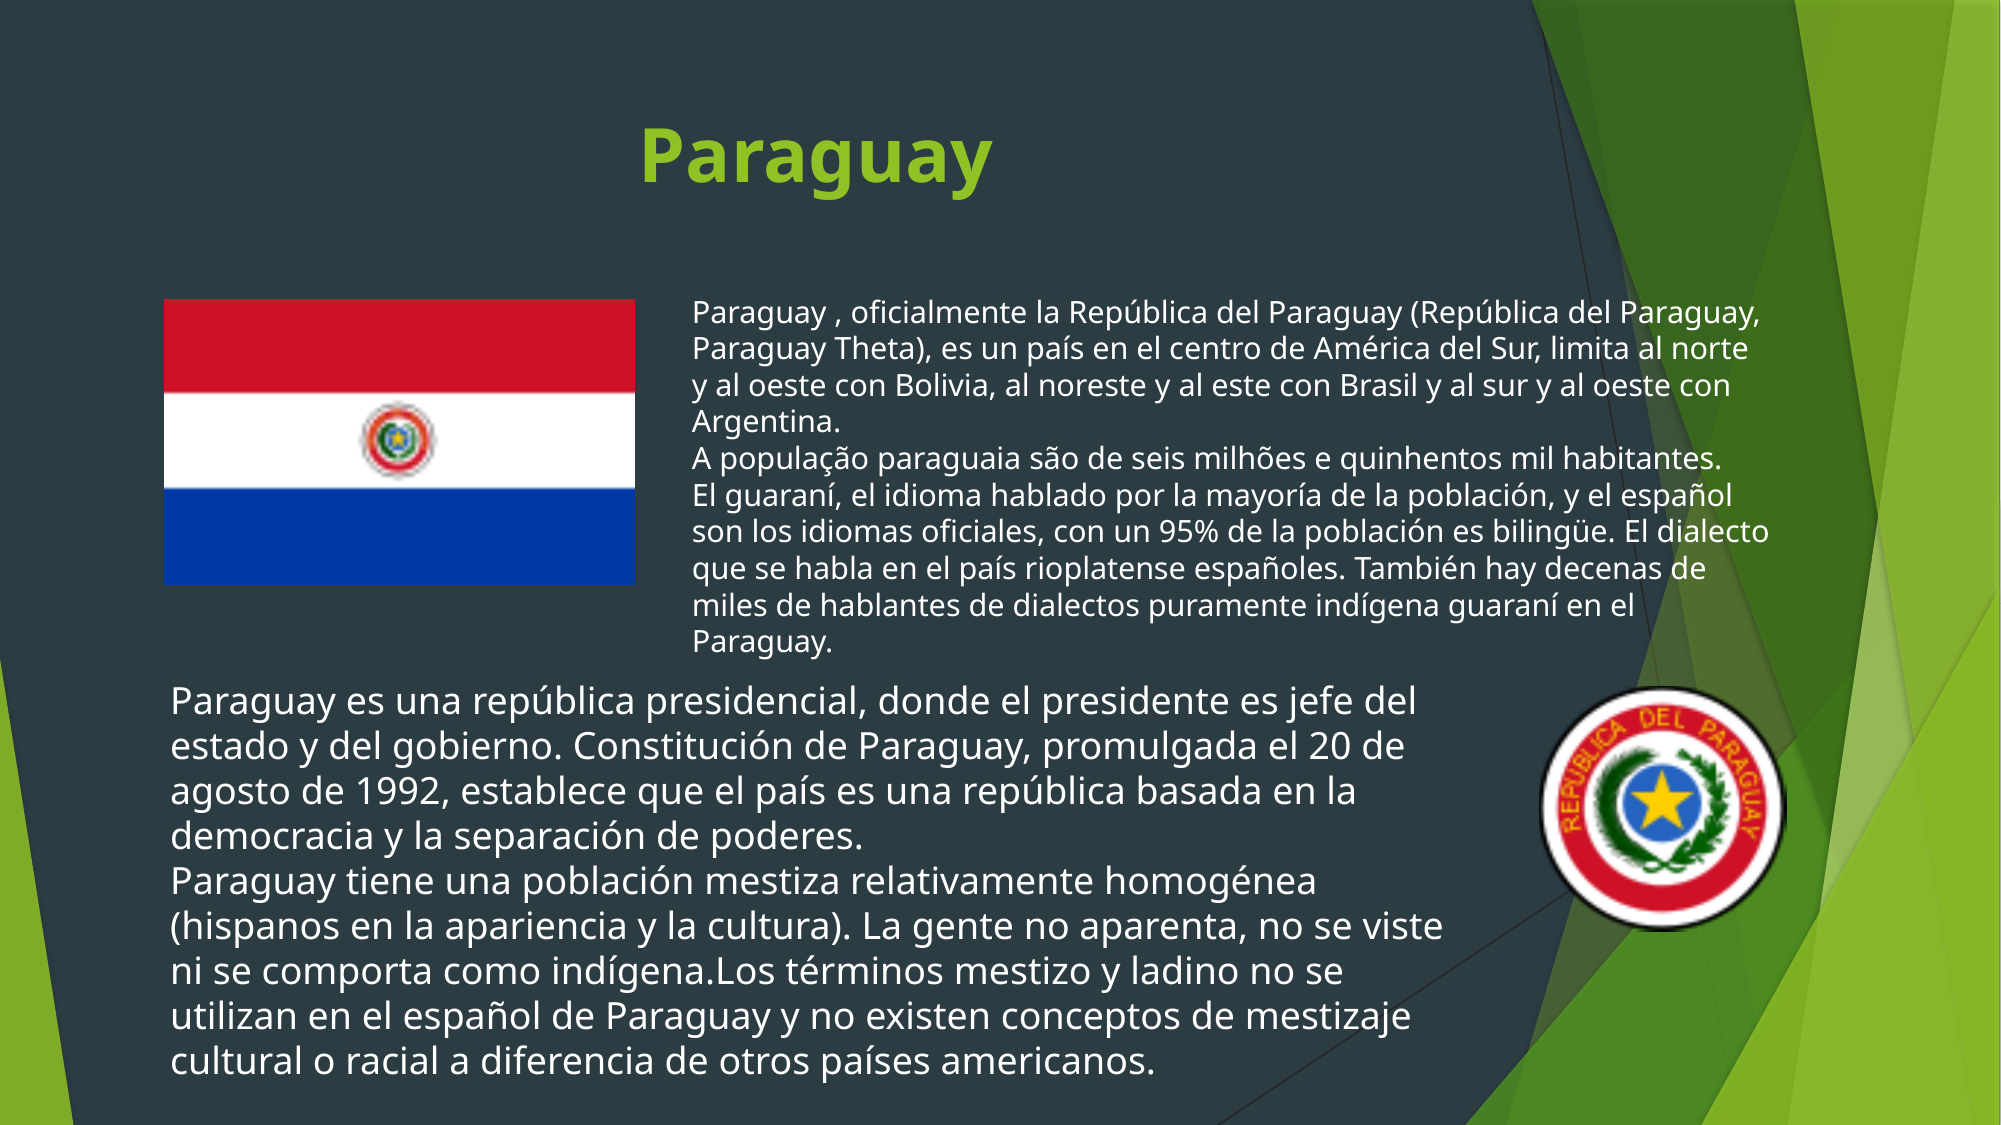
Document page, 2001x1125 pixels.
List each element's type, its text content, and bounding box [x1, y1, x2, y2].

picture [1538, 686, 1787, 933]
title Paraguay [111, 99, 1522, 317]
text_box Paraguay es una república presidencial, donde el presidente es jefe del estado y del gobierno. Constitución de Paraguay, promulgada el 20 de agosto de 1992, establece que el país es una república basada en la democracia y la separación de poderes. Paraguay tiene una población mestiza relativamente homogénea (hispanos en la apariencia y la cultura). La gente no aparenta, no se viste ni se comporta como indígena.Los términos mestizo y ladino no se utilizan en el español de Paraguay y no existen conceptos de mestizaje cultural o racial a diferencia de otros países americanos. [155, 669, 1461, 1090]
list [163, 299, 636, 586]
text_box Paraguay , oficialmente la República del Paraguay (República del Paraguay, Paraguay Theta), es un país en el centro de América del Sur, limita al norte y al oeste con Bolivia, al noreste y al este con Brasil y al sur y al oeste con Argentina. A população paraguaia são de seis milhões e quinhentos mil habitantes. El guaraní, el idioma hablado por la mayoría de la población, y el español son los idiomas oficiales, con un 95% de la población es bilingüe. El dialecto que se habla en el país rioplatense españoles. También hay decenas de miles de hablantes de dialectos puramente indígena guaraní en el Paraguay. [677, 285, 1784, 667]
